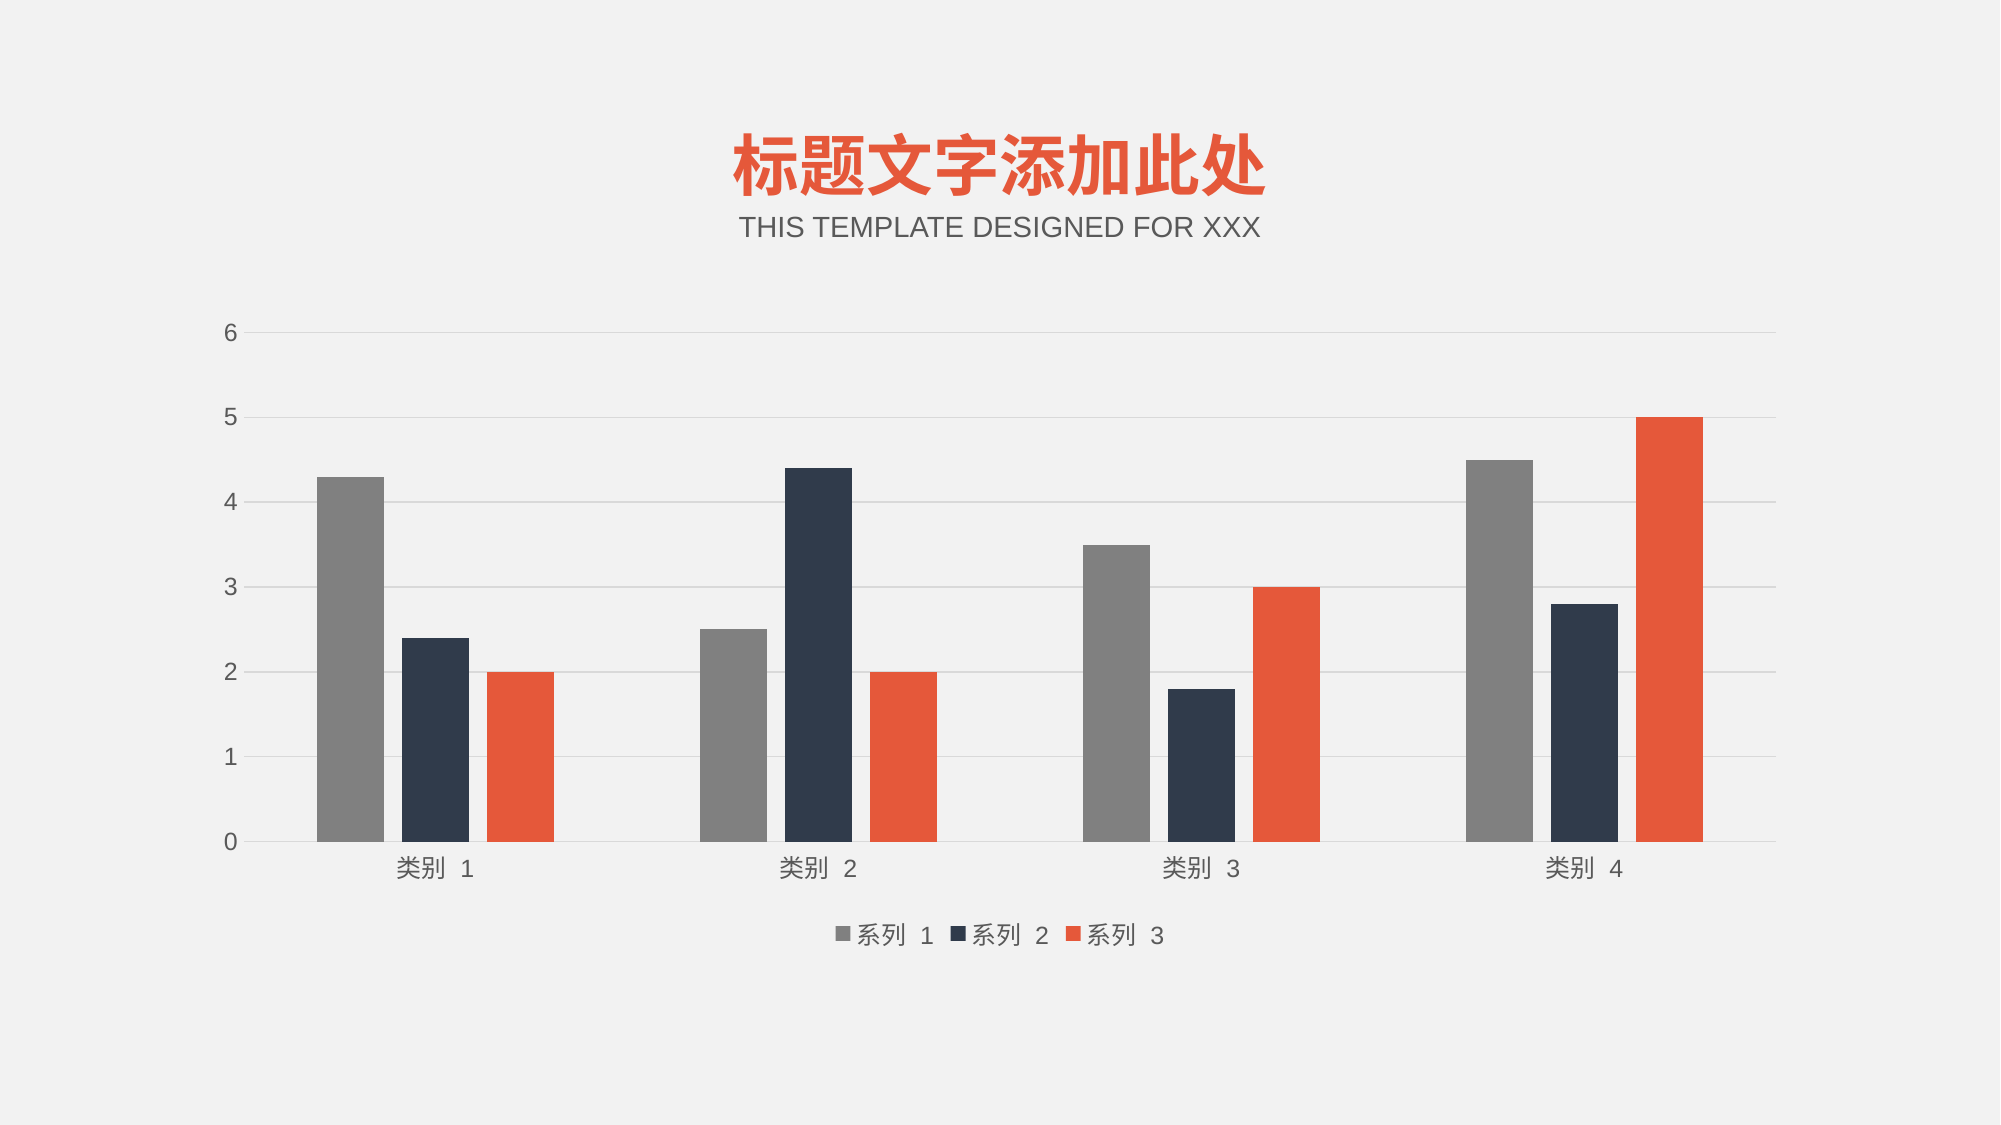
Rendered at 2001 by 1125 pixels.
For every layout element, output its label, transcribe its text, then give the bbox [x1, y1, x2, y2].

text_box THIS TEMPLATE DESIGNED FOR XXX [599, 201, 1401, 251]
chart [191, 306, 1809, 959]
text_box 标题文字添加此处 [718, 116, 1282, 201]
